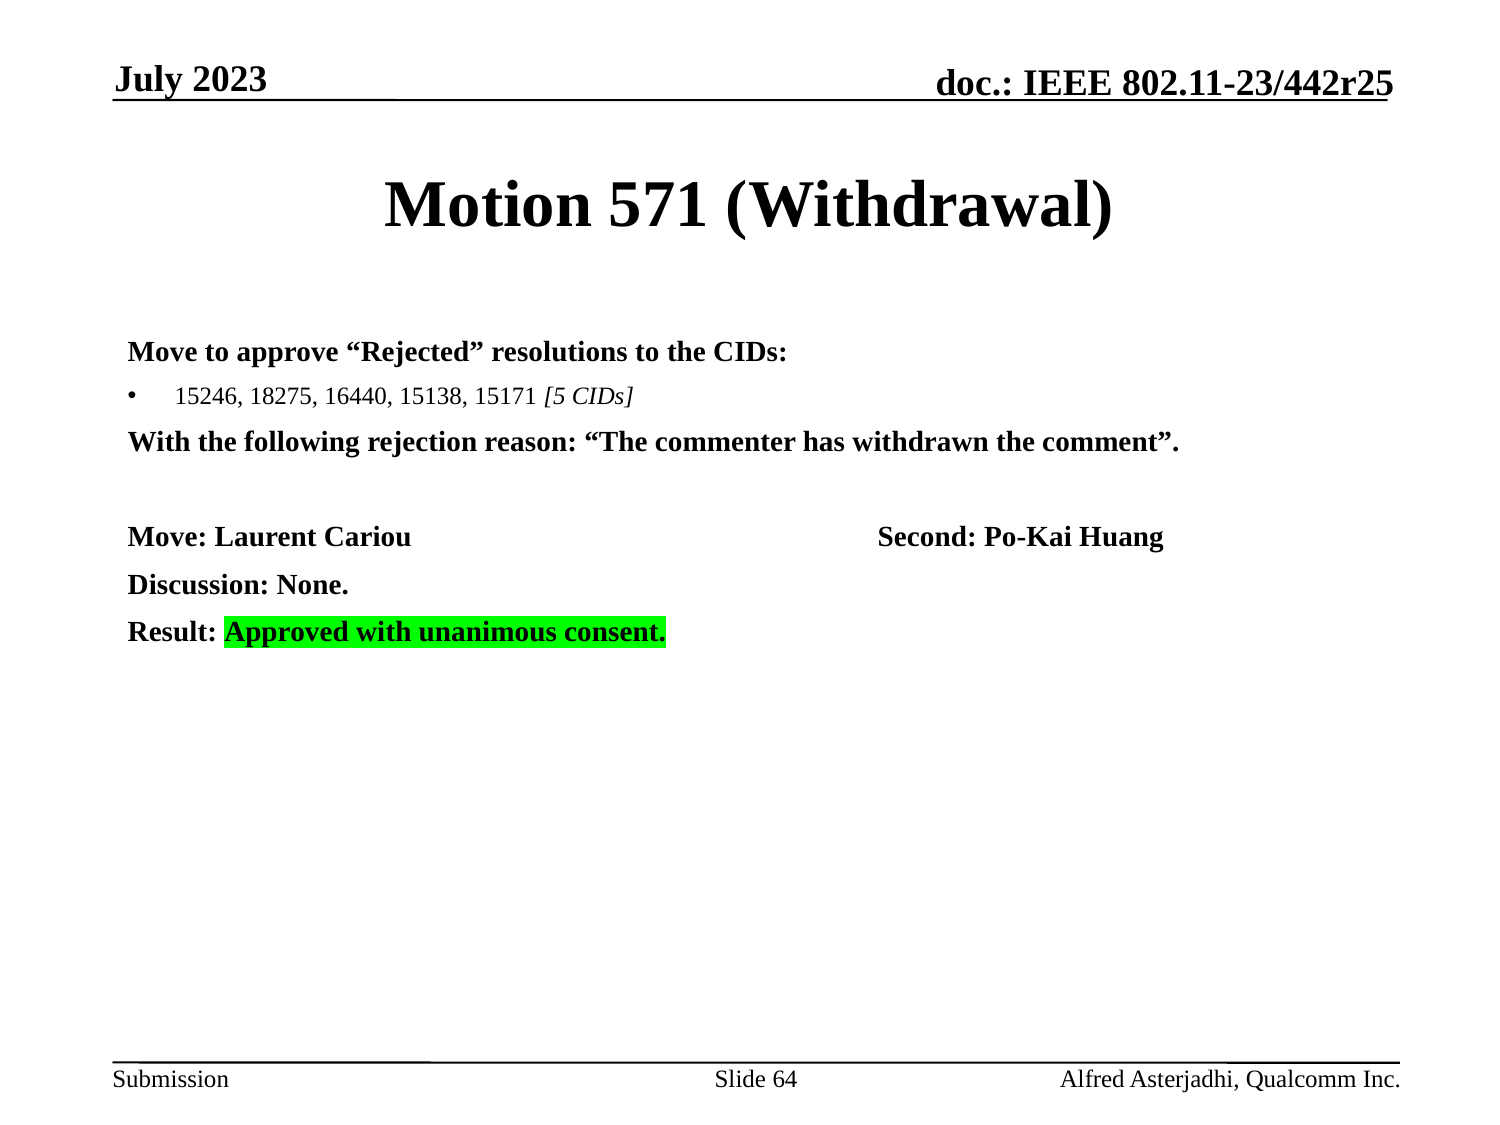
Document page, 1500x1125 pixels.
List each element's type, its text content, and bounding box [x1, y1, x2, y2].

list Move to approve “Rejected” resolutions to the CIDs: 15246, 18275, 16440, 15138, 15171 [5 CIDs] With the following rejection reason: “The commenter has withdrawn the comment”. Move: Laurent Cariou Second: Po-Kai Huang Discussion: None. Result: Approved with unanimous consent. [112, 324, 1388, 1063]
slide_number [114, 54, 423, 100]
title Motion 571 (Withdrawal) [112, 112, 1388, 288]
footer Alfred Asterjadhi, Qualcomm Inc. [878, 1061, 1402, 1093]
slide_number Slide 64 [712, 1061, 800, 1123]
